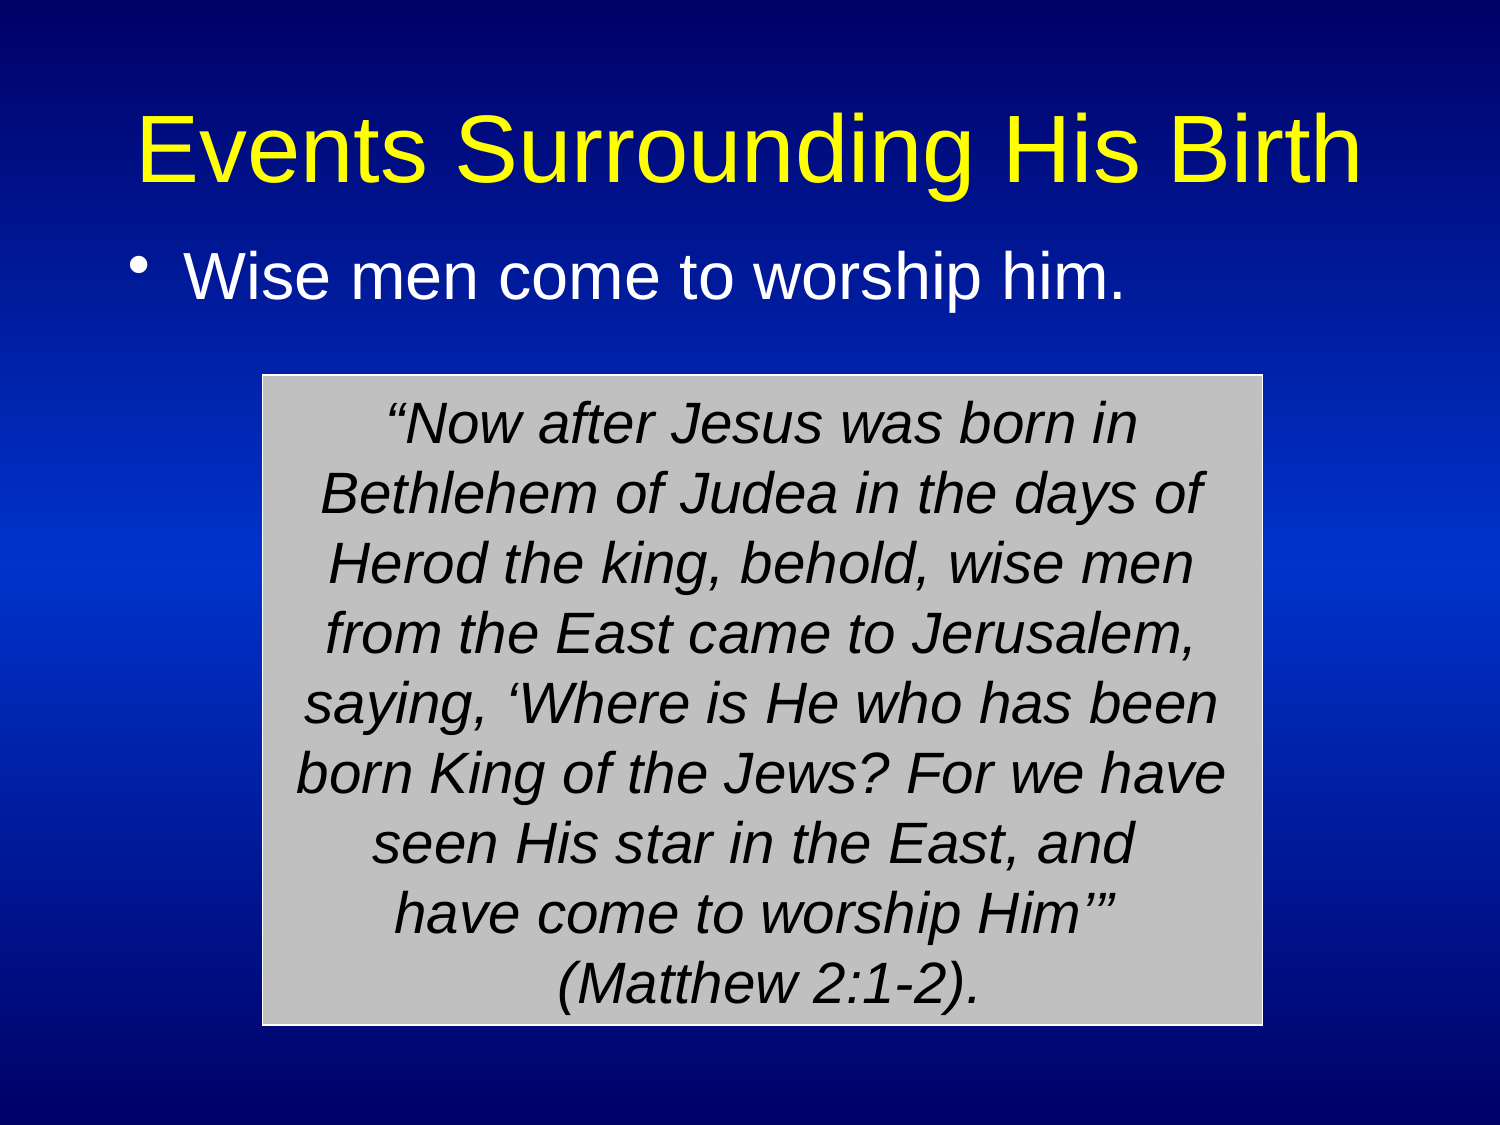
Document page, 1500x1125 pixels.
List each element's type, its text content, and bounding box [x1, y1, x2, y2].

text_box “Now after Jesus was born in Bethlehem of Judea in the days of Herod the king, behold, wise men from the East came to Jerusalem, saying, ‘Where is He who has been born King of the Jews? For we have seen His star in the East, and have come to worship Him’” (Matthew 2:1-2). [262, 375, 1263, 1025]
title Events Surrounding His Birth [37, 50, 1463, 238]
list Wise men come to worship him. [112, 224, 1438, 413]
